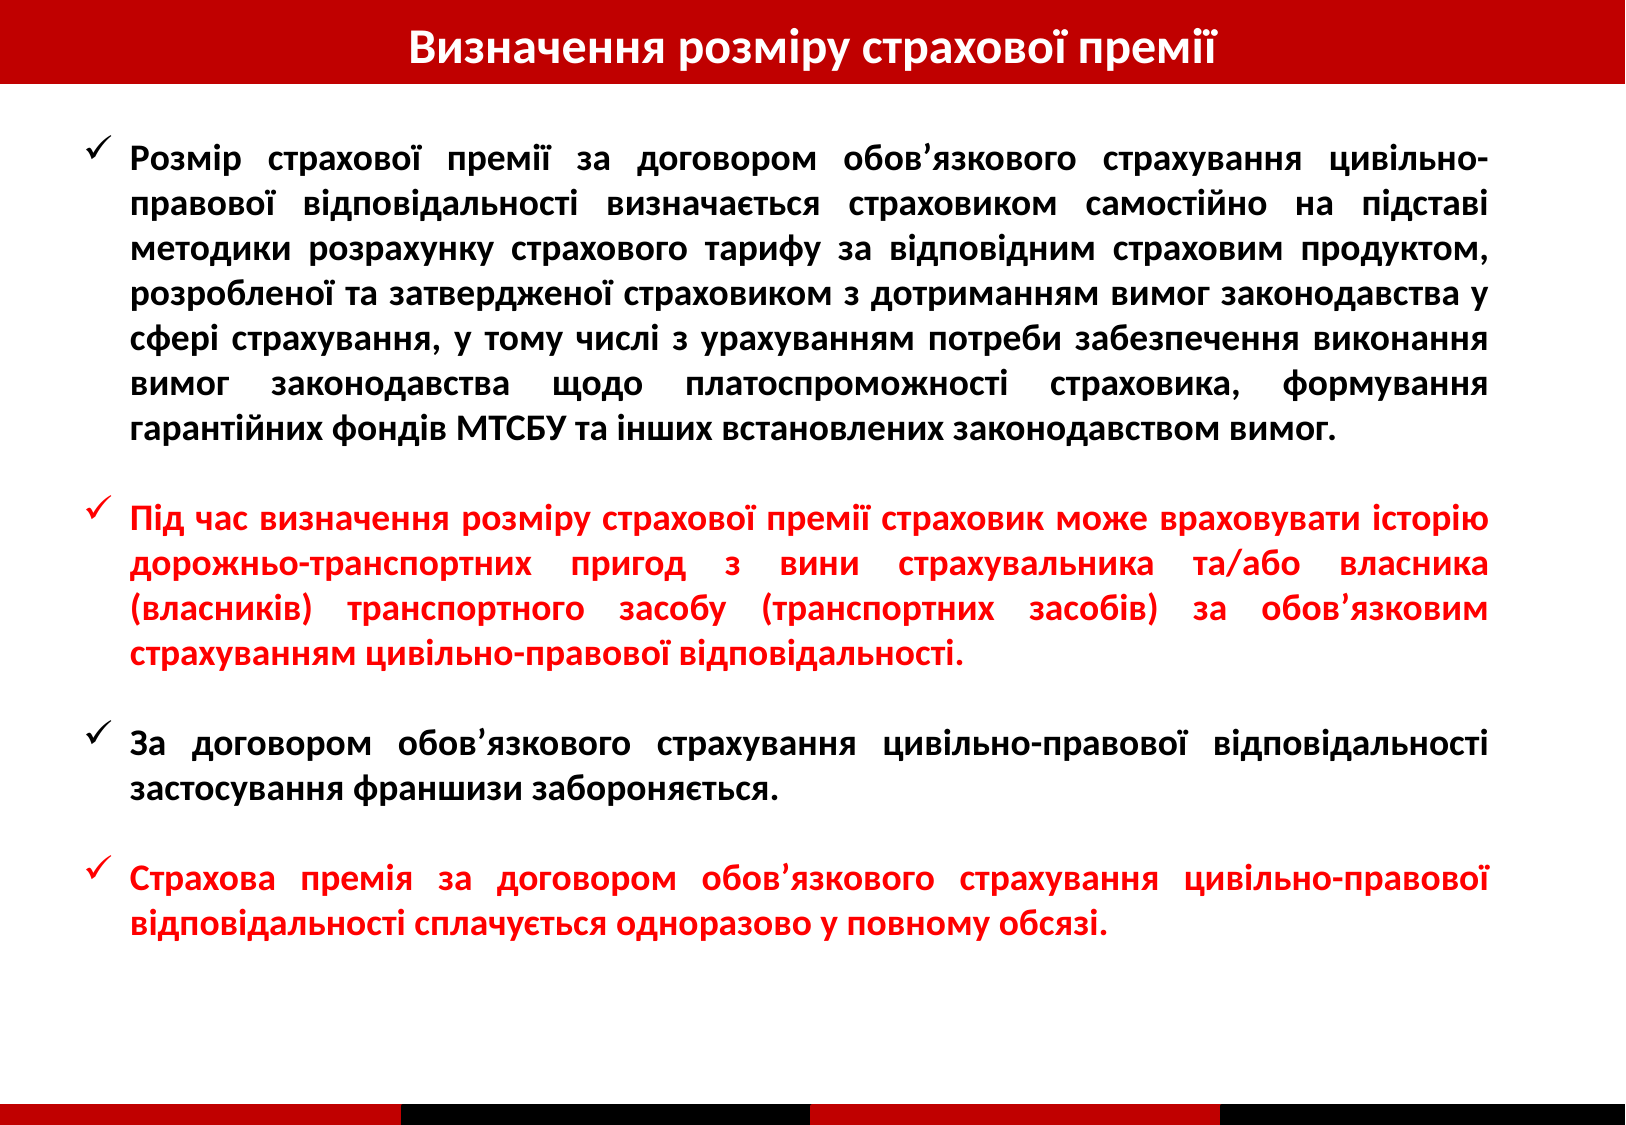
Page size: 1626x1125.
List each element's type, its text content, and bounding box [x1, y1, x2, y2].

text_box Розмір страхової премії за договором обов’язкового страхування цивільно-правової відповідальності визначається страховиком самостійно на підставі методики розрахунку страхового тарифу за відповідним страховим продуктом, розробленої та затвердженої страховиком з дотриманням вимог законодавства у сфері страхування, у тому числі з урахуванням потреби забезпечення виконання вимог законодавства щодо платоспроможності страховика, формування гарантійних фондів МТСБУ та інших встановлених законодавством вимог. Під час визначення розміру страхової премії страховик може враховувати історію дорожньо-транспортних пригод з вини страхувальника та/або власника (власників) транспортного засобу (транспортних засобів) за обов’язковим страхуванням цивільно-правової відповідальності. За договором обов’язкового страхування цивільно-правової відповідальності застосування франшизи забороняється. Страхова премія за договором обов’язкового страхування цивільно-правової відповідальності сплачується одноразово у повному обсязі. [68, 125, 1506, 951]
text_box [810, 1104, 1220, 1125]
text_box [401, 1104, 810, 1125]
text_box Визначення розміру страхової премії [0, 0, 1625, 84]
text_box [0, 1104, 401, 1125]
text_box [1220, 1104, 1625, 1125]
